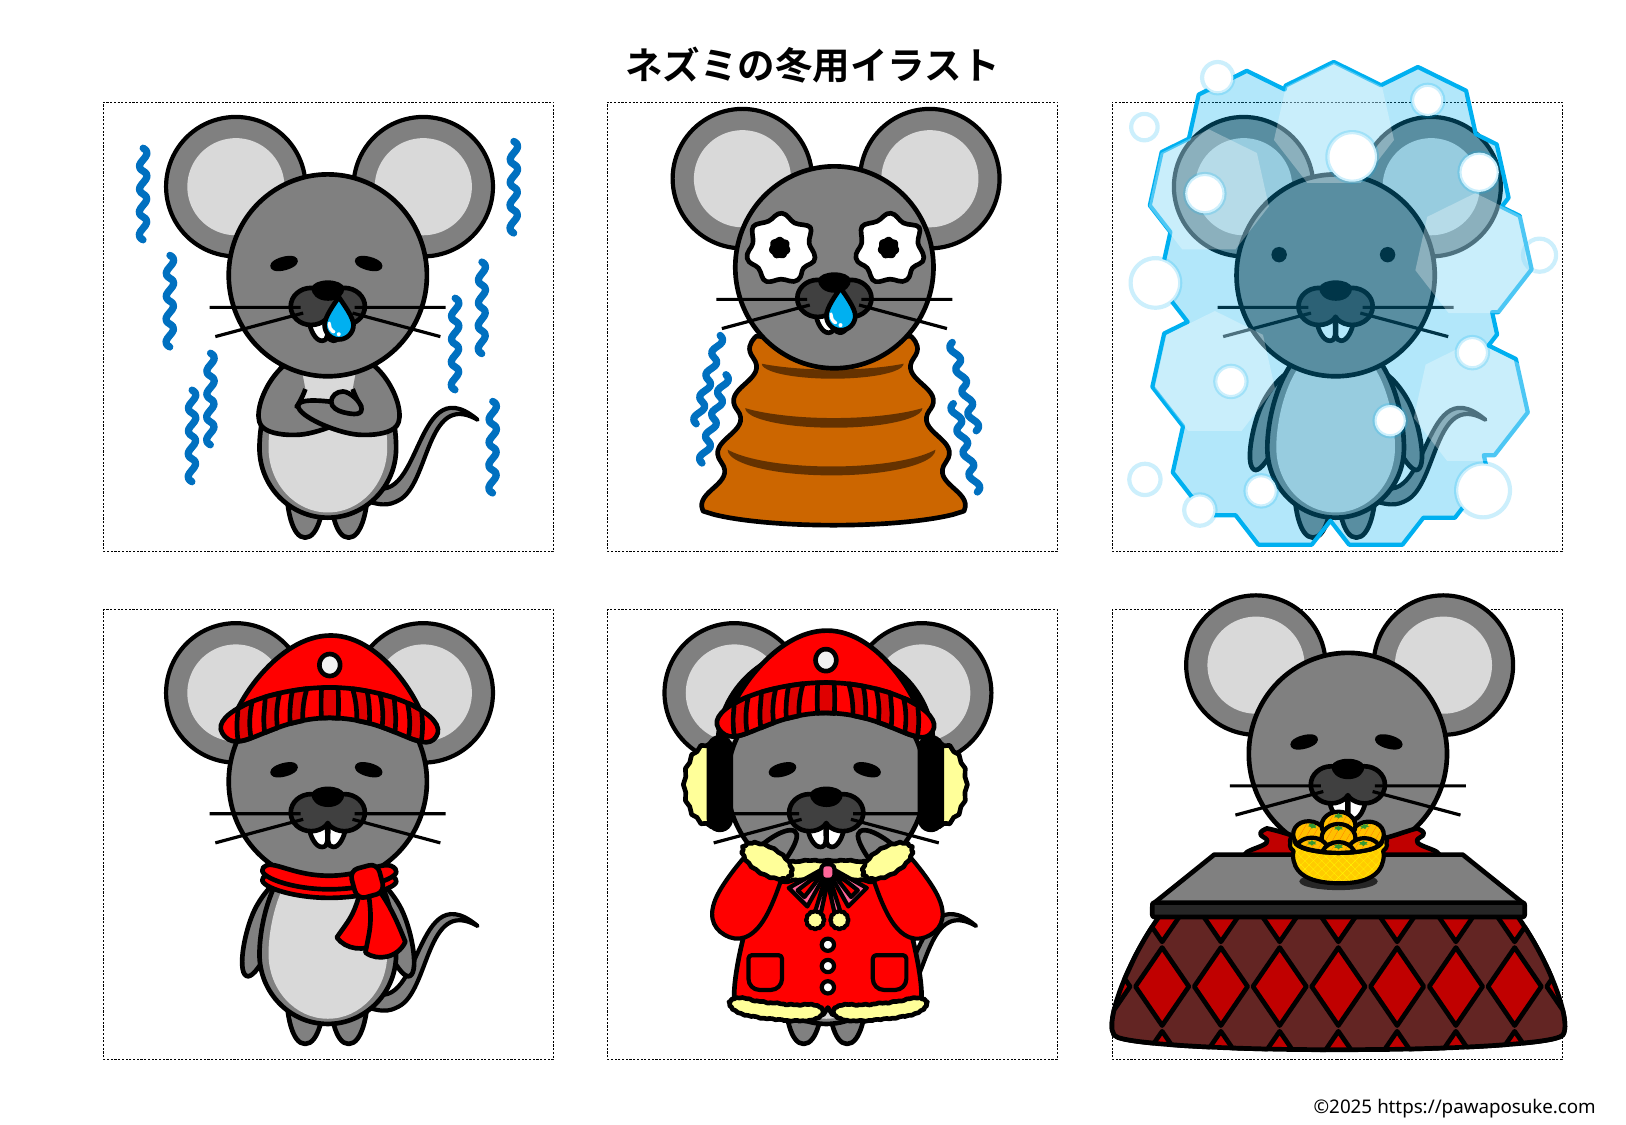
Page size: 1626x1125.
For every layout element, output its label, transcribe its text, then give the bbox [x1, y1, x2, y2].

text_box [138, 116, 518, 538]
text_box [664, 622, 992, 1045]
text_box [1111, 595, 1566, 1050]
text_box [1128, 61, 1557, 545]
text_box ネズミの冬用イラスト [610, 34, 1015, 95]
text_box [165, 622, 494, 1045]
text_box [672, 108, 1000, 526]
